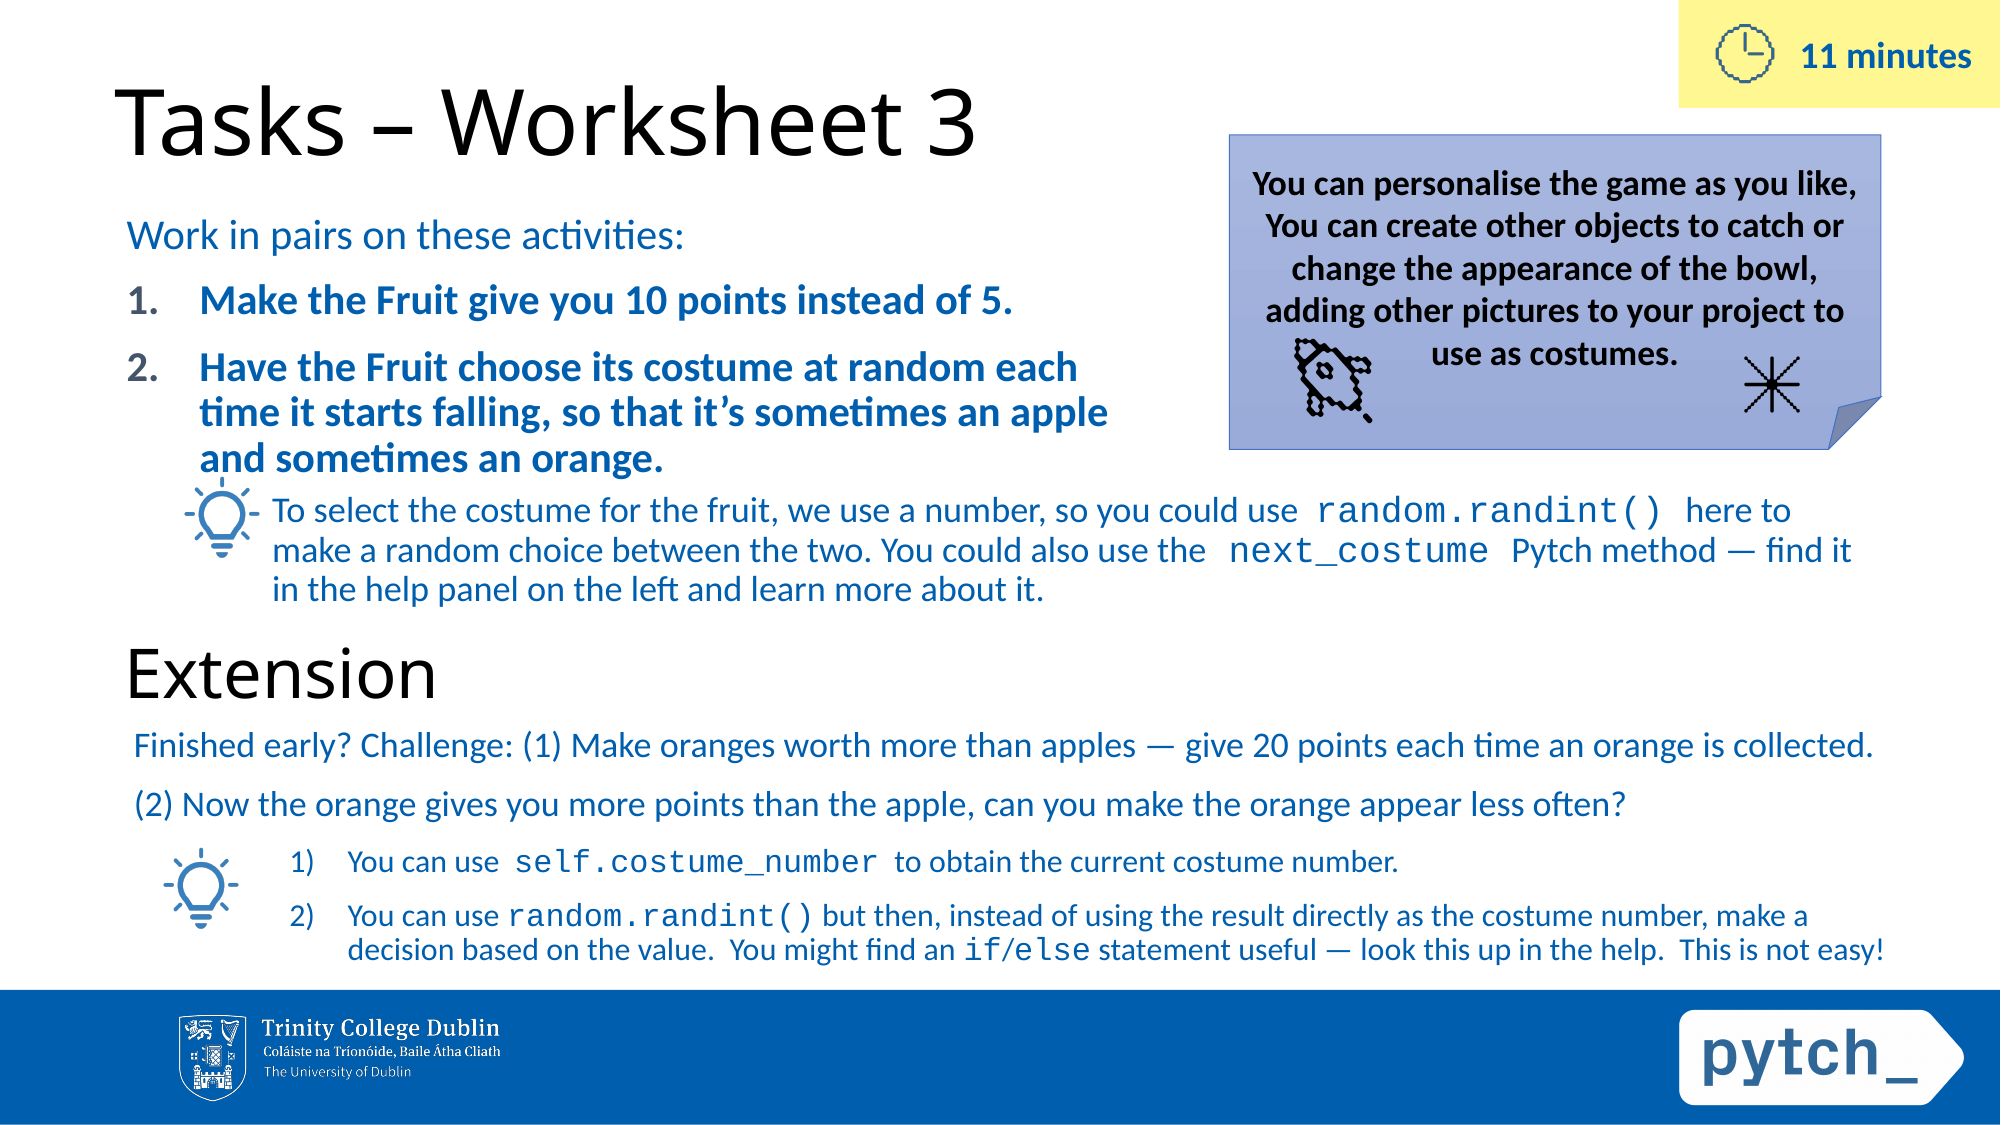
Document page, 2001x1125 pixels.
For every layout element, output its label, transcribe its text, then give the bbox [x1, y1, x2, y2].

picture [156, 844, 246, 934]
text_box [1678, 0, 2000, 108]
text_box Extension [109, 631, 1835, 722]
picture [178, 1014, 502, 1102]
list Work in pairs on these activities: Make the Fruit give you 10 points instead of 5. Have the Fruit choose its costume at random each time it starts falling, so that it’s sometimes an apple and sometimes an orange. To select the costume for the fruit, we use a number, so you could use random.randint() here to make a random choice between the two. You could also use the next_costume Pytch method — find it in the help panel on the left and learn more about it. [111, 205, 1874, 621]
picture [177, 473, 267, 563]
title Tasks – Worksheet 3 [99, 17, 1825, 235]
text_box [1229, 134, 1881, 458]
picture [1590, 894, 2001, 1125]
text_box Finished early? Challenge: (1) Make oranges worth more than apples — give 20 points each time an orange is collected. (2) Now the orange gives you more points than the apple, can you make the orange appear less often? You can use self.costume_number to obtain the current costume number. You can use random.randint() but then, instead of using the result directly as the costume number, make a decision based on the value. You might find an if/else statement useful — look this up in the help. This is not easy! [118, 719, 1921, 988]
